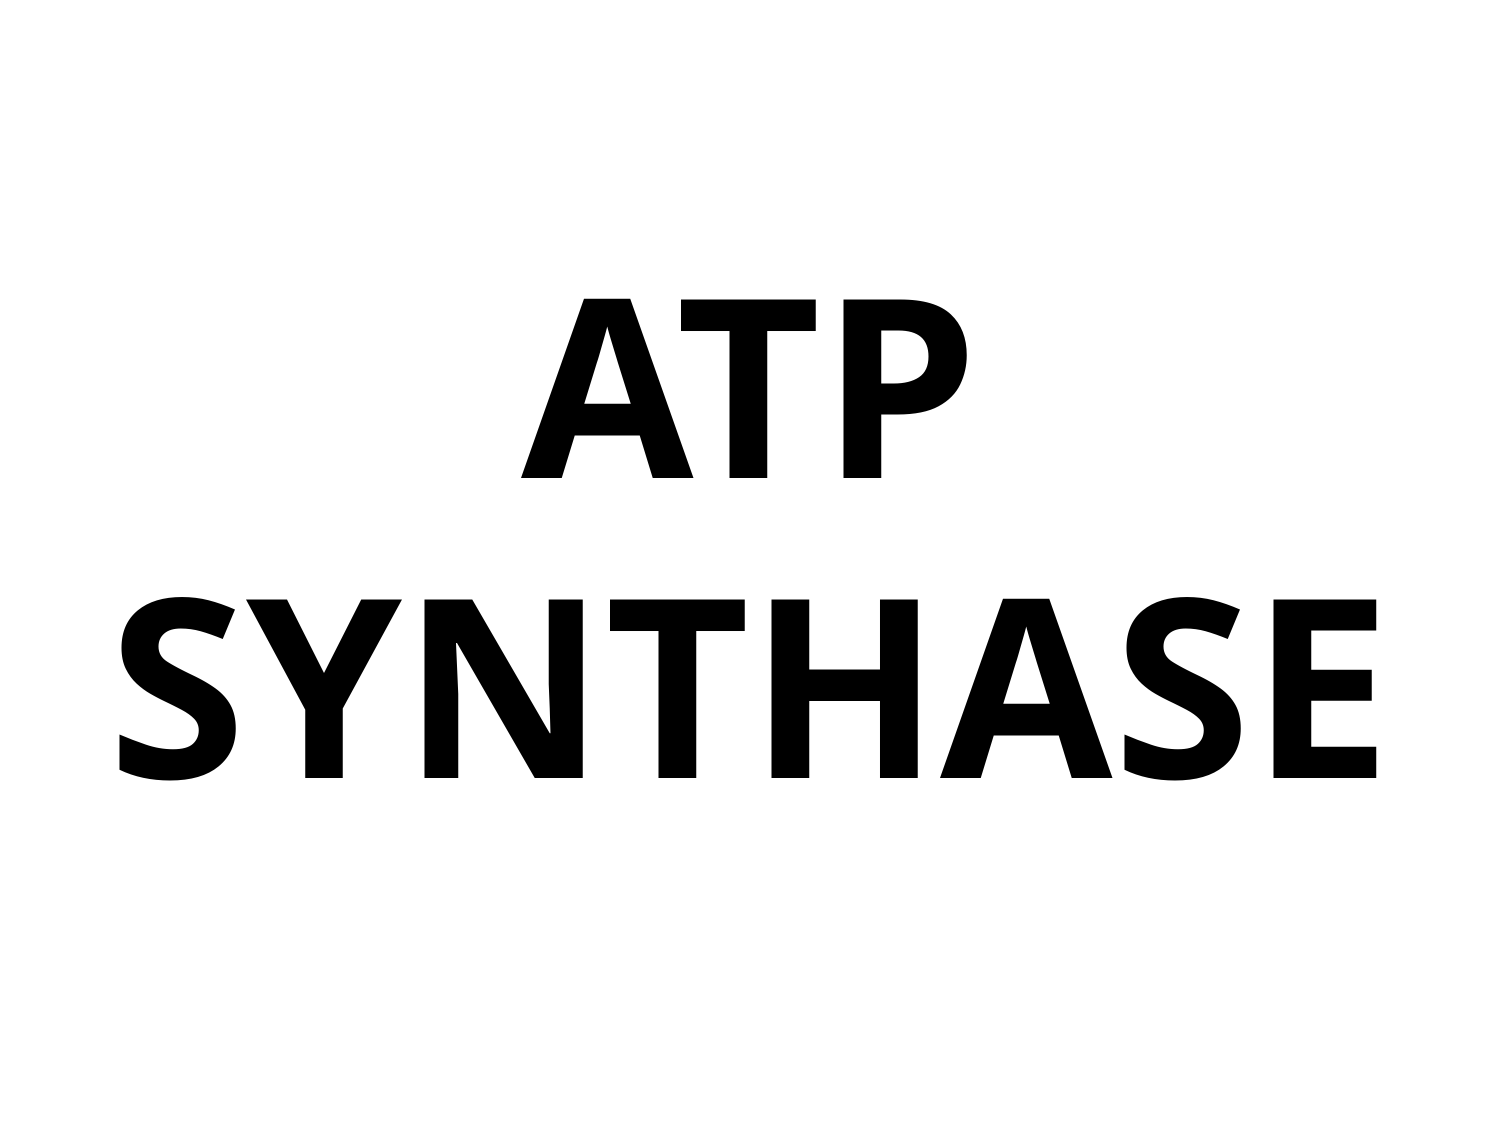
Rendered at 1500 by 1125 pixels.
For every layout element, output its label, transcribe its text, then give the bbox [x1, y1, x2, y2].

title ATP SYNTHASE [37, 82, 1463, 976]
